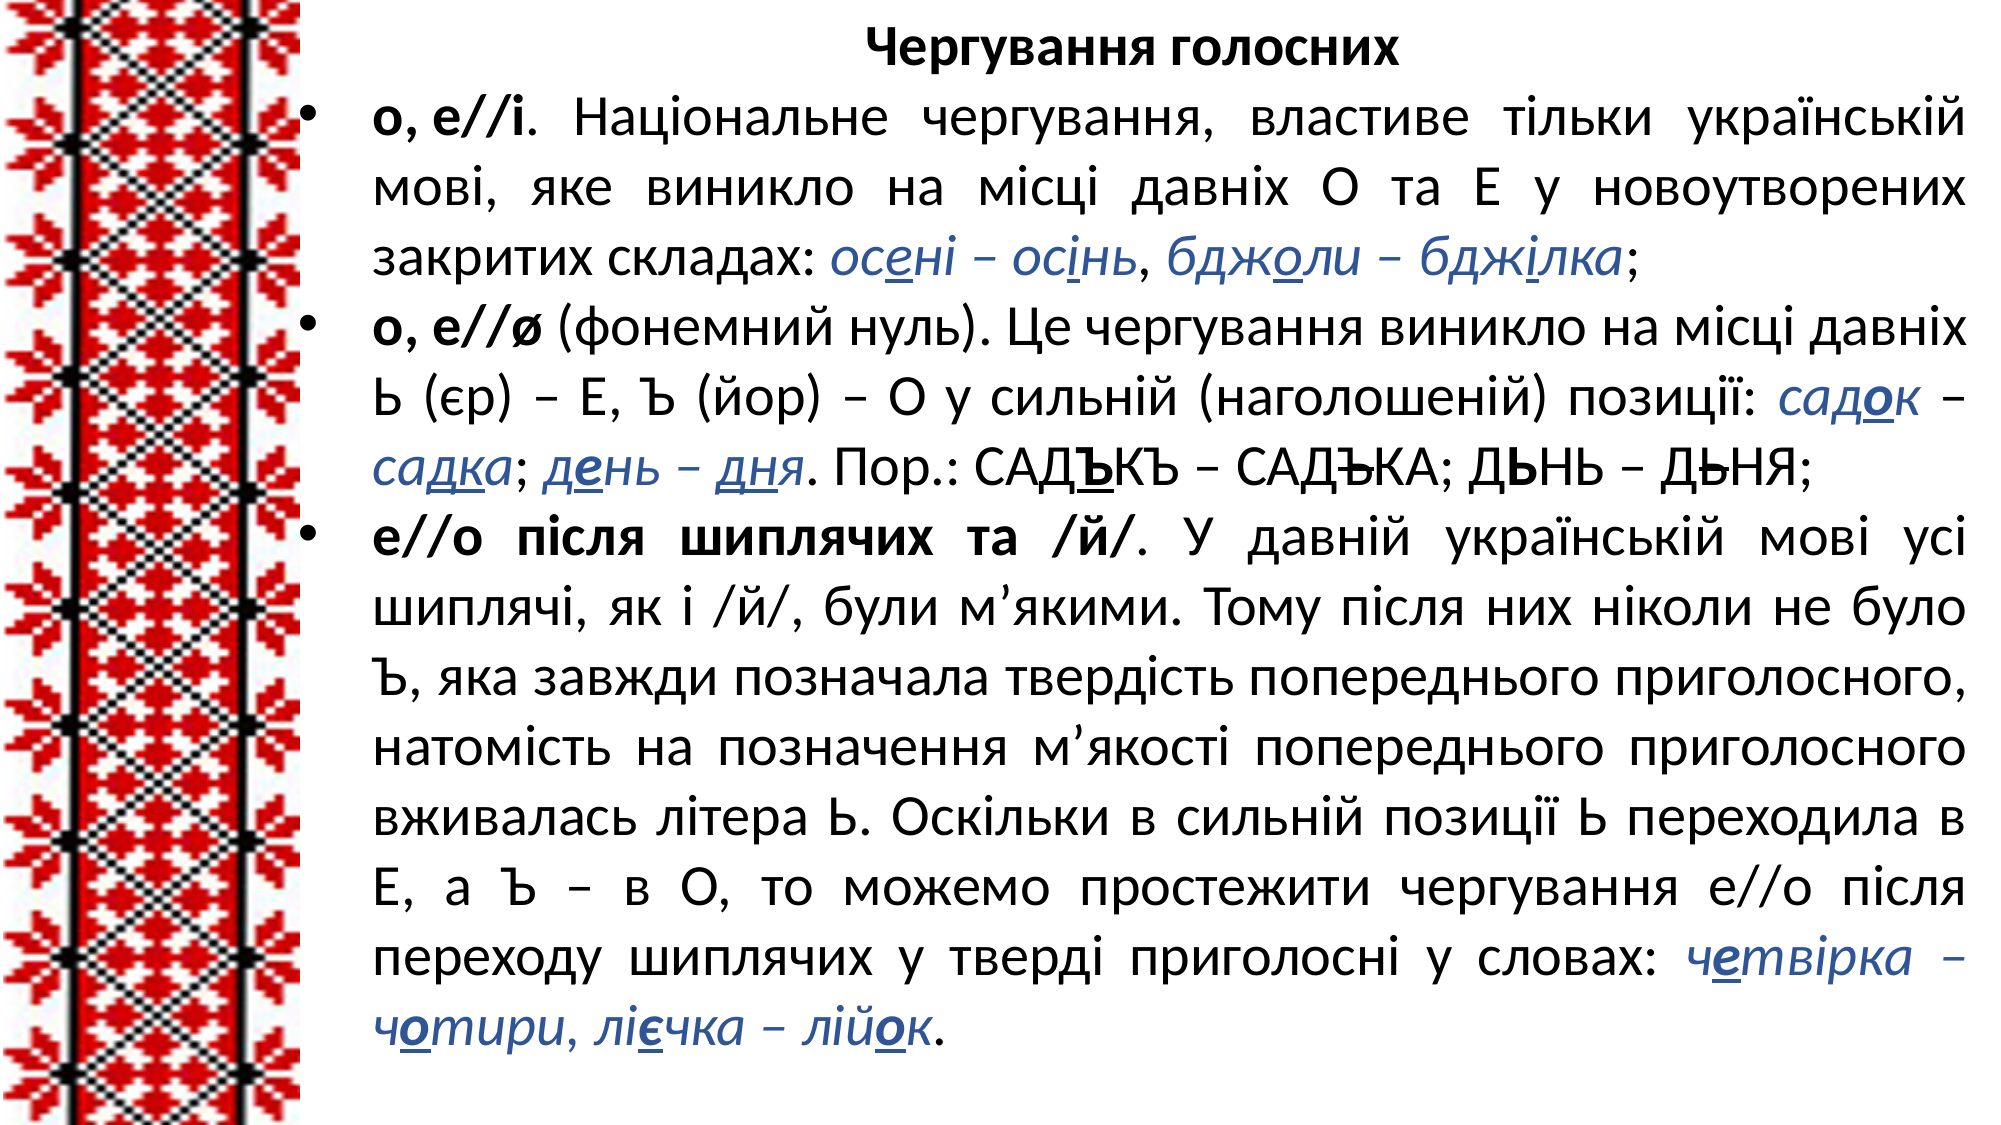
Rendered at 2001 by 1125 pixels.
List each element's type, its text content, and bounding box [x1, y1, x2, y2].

picture [3, 0, 300, 1125]
text_box Чергування голосних о, е//і. Національне чергування, властиве тільки українській мові, яке виникло на місці давніх О та Е у новоутворених закритих складах: осені – осінь, бджоли – бджілка; о, е//ø (фонемний нуль). Це чергування виникло на місці давніх Ь (єр) – Е, Ъ (йор) – О у сильній (наголошеній) позиції: садок – садка; день – дня. Пор.: САДЪКЪ – САДЪКА; ДЬНЬ – ДЬНЯ; е//о після шиплячих та /й/. У давній українській мові усі шиплячі, як і /й/, були м’якими. Тому після них ніколи не було Ъ, яка завжди позначала твердість попереднього приголосного, натомість на позначення м’якості попереднього приголосного вживалась літера Ь. Оскільки в сильній позиції Ь переходила в Е, а Ъ – в О, то можемо простежити чергування е//о після переходу шиплячих у тверді приголосні у словах: четвірка – чотири, лієчка – лійок. [300, 0, 1983, 1065]
